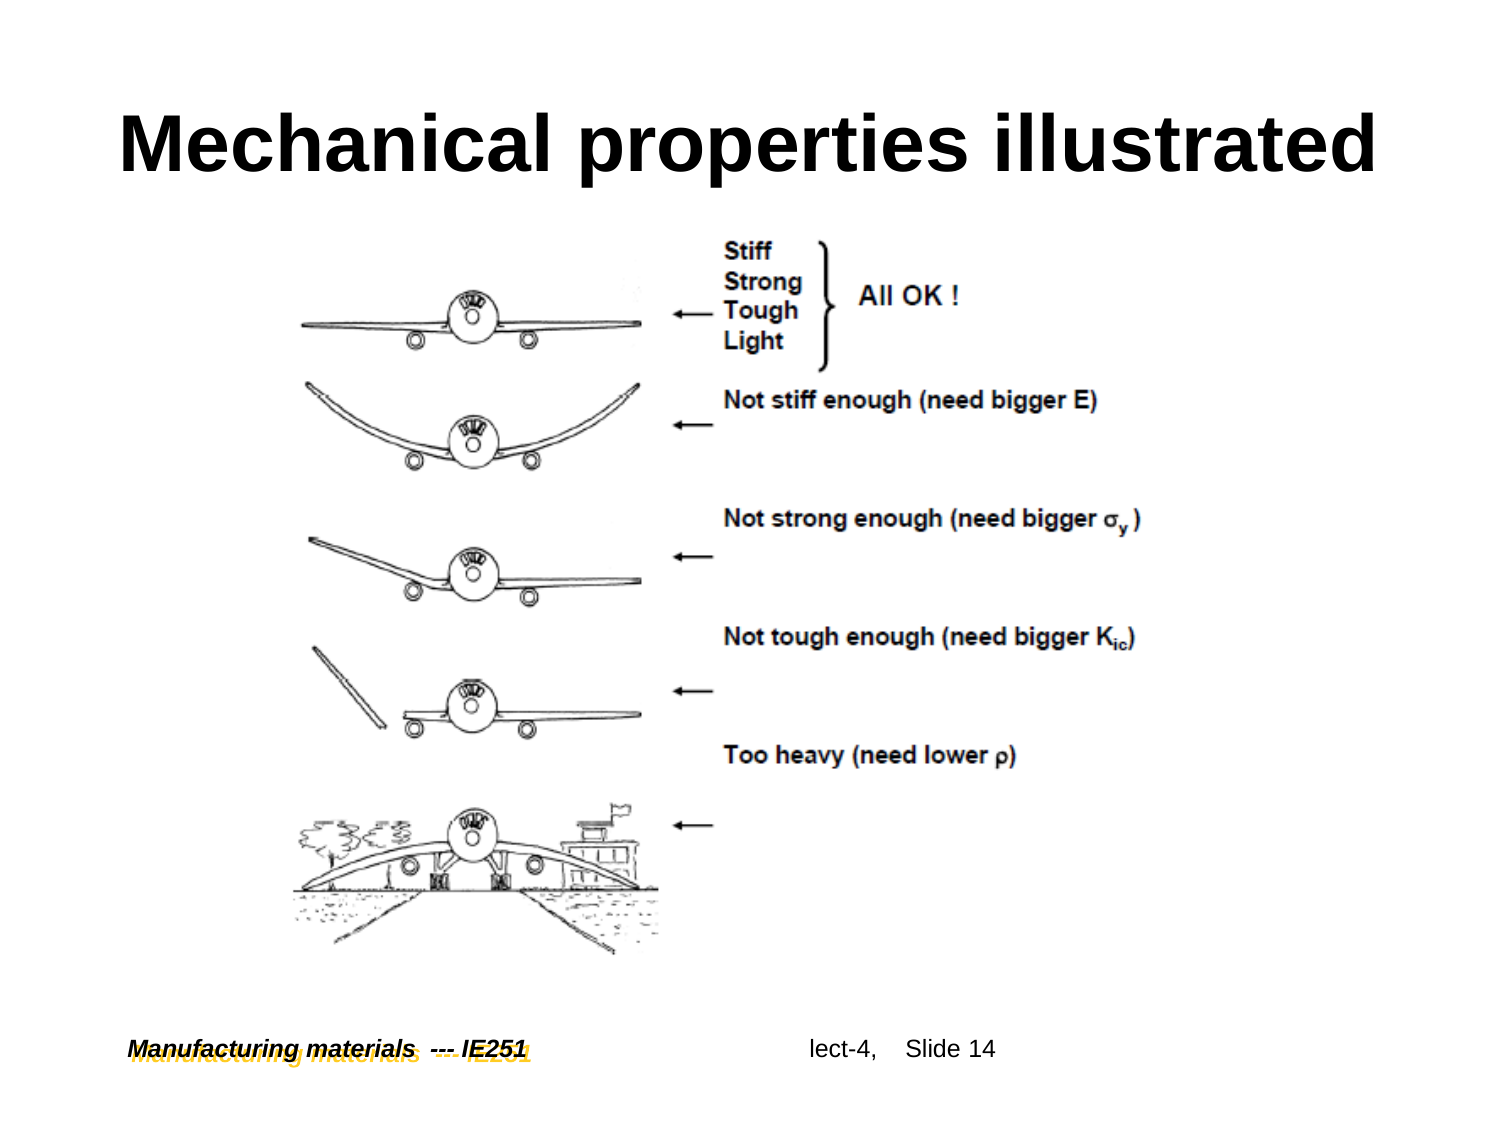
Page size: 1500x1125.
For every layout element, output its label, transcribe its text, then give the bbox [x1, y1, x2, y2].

picture [274, 216, 1159, 965]
title Mechanical properties illustrated [75, 45, 1425, 233]
